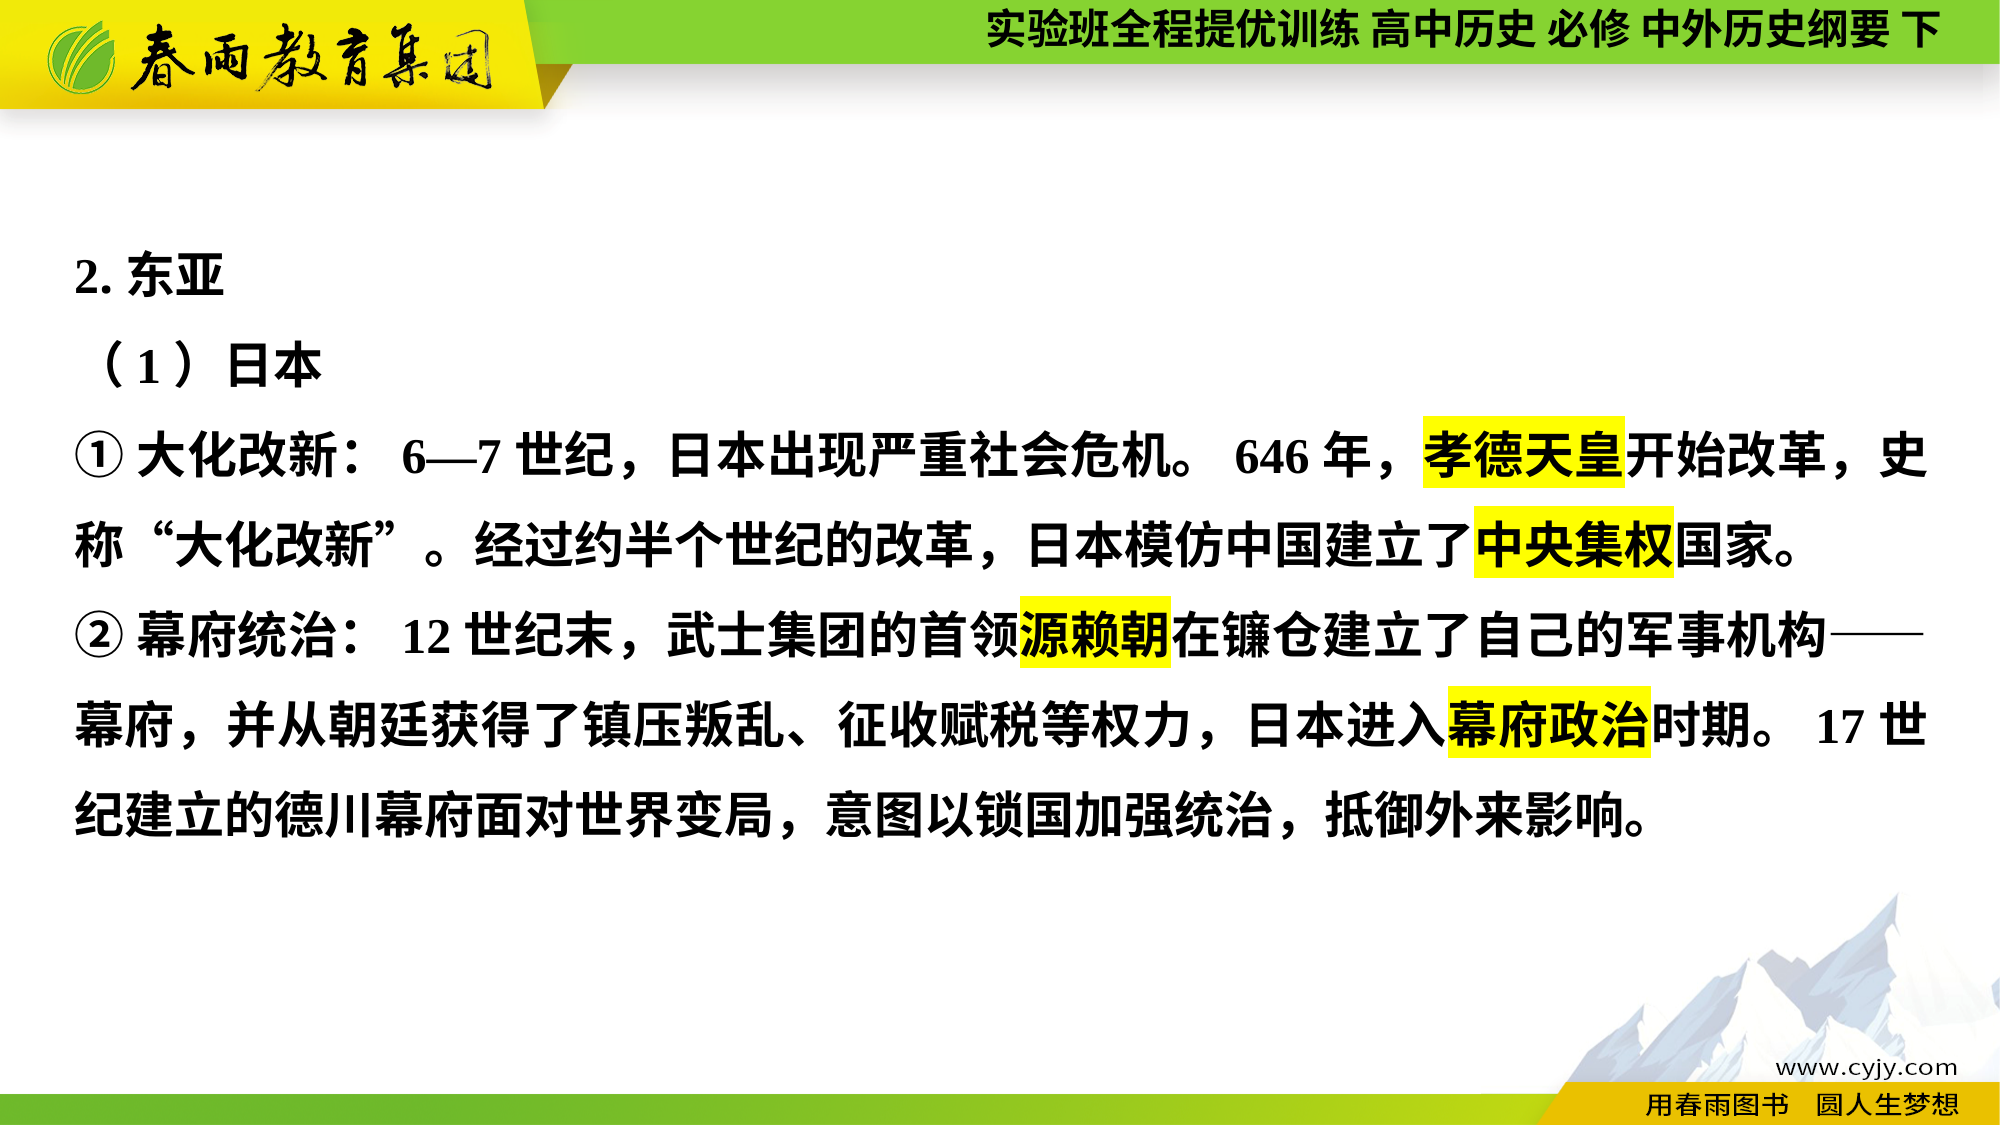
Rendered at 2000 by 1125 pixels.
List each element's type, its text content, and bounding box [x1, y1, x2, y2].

picture [0, 0, 2000, 1125]
list 2.东亚 （1）日本 ①大化改新：6—7世纪，日本出现严重社会危机。646年，孝德天皇开始改革，史称“大化改新”。经过约半个世纪的改革，日本模仿中国建立了中央集权国家。 ②幕府统治：12世纪末，武士集团的首领源赖朝在镰仓建立了自己的军事机构——幕府，并从朝廷获得了镇压叛乱、征收赋税等权力，日本进入幕府政治时期。17世纪建立的德川幕府面对世界变局，意图以锁国加强统治，抵御外来影响。 [59, 206, 1944, 858]
